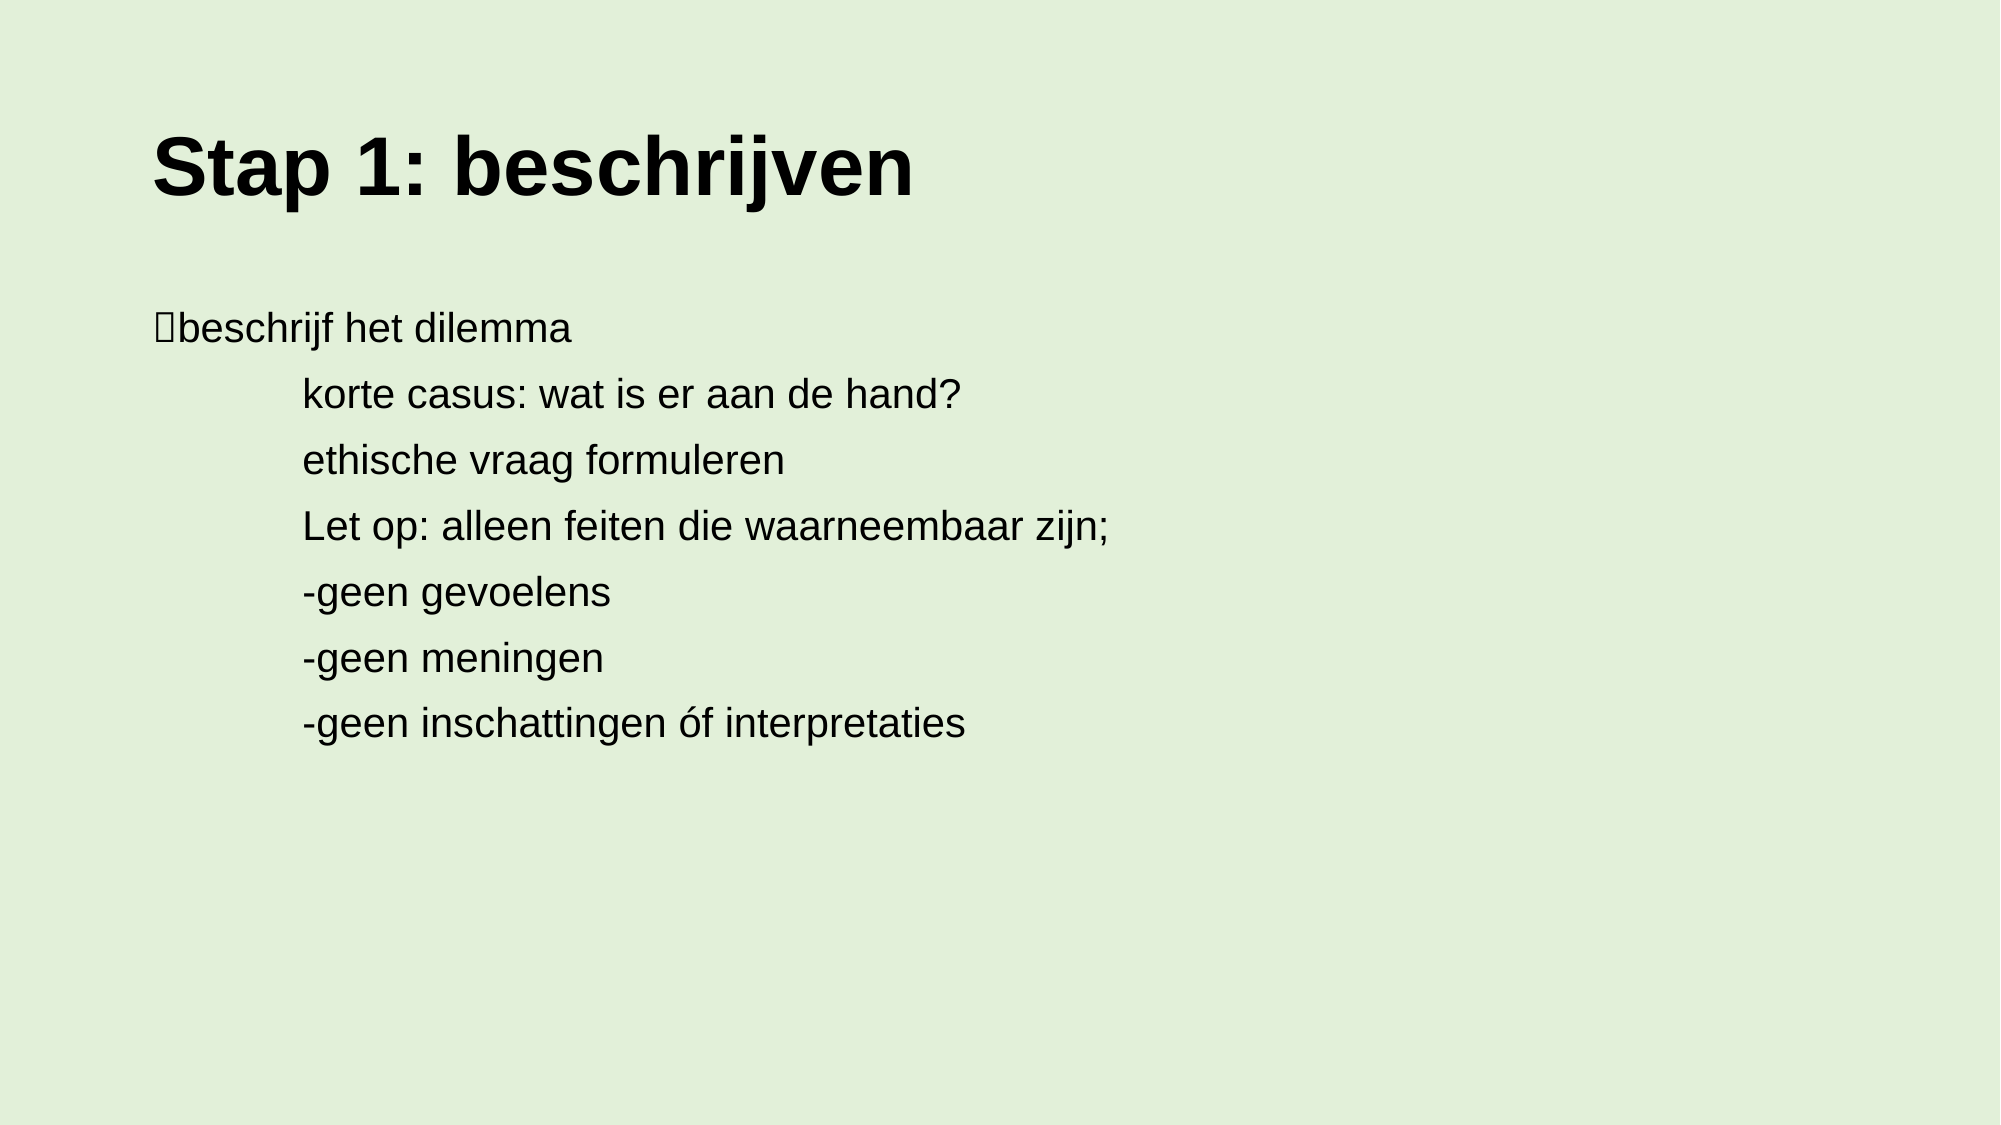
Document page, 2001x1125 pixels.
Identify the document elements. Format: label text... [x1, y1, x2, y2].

list beschrijf het dilemma korte casus: wat is er aan de hand? ethische vraag formuleren Let op: alleen feiten die waarneembaar zijn; -geen gevoelens -geen meningen -geen inschattingen óf interpretaties [137, 299, 1863, 1014]
title Stap 1: beschrijven [137, 59, 1863, 278]
